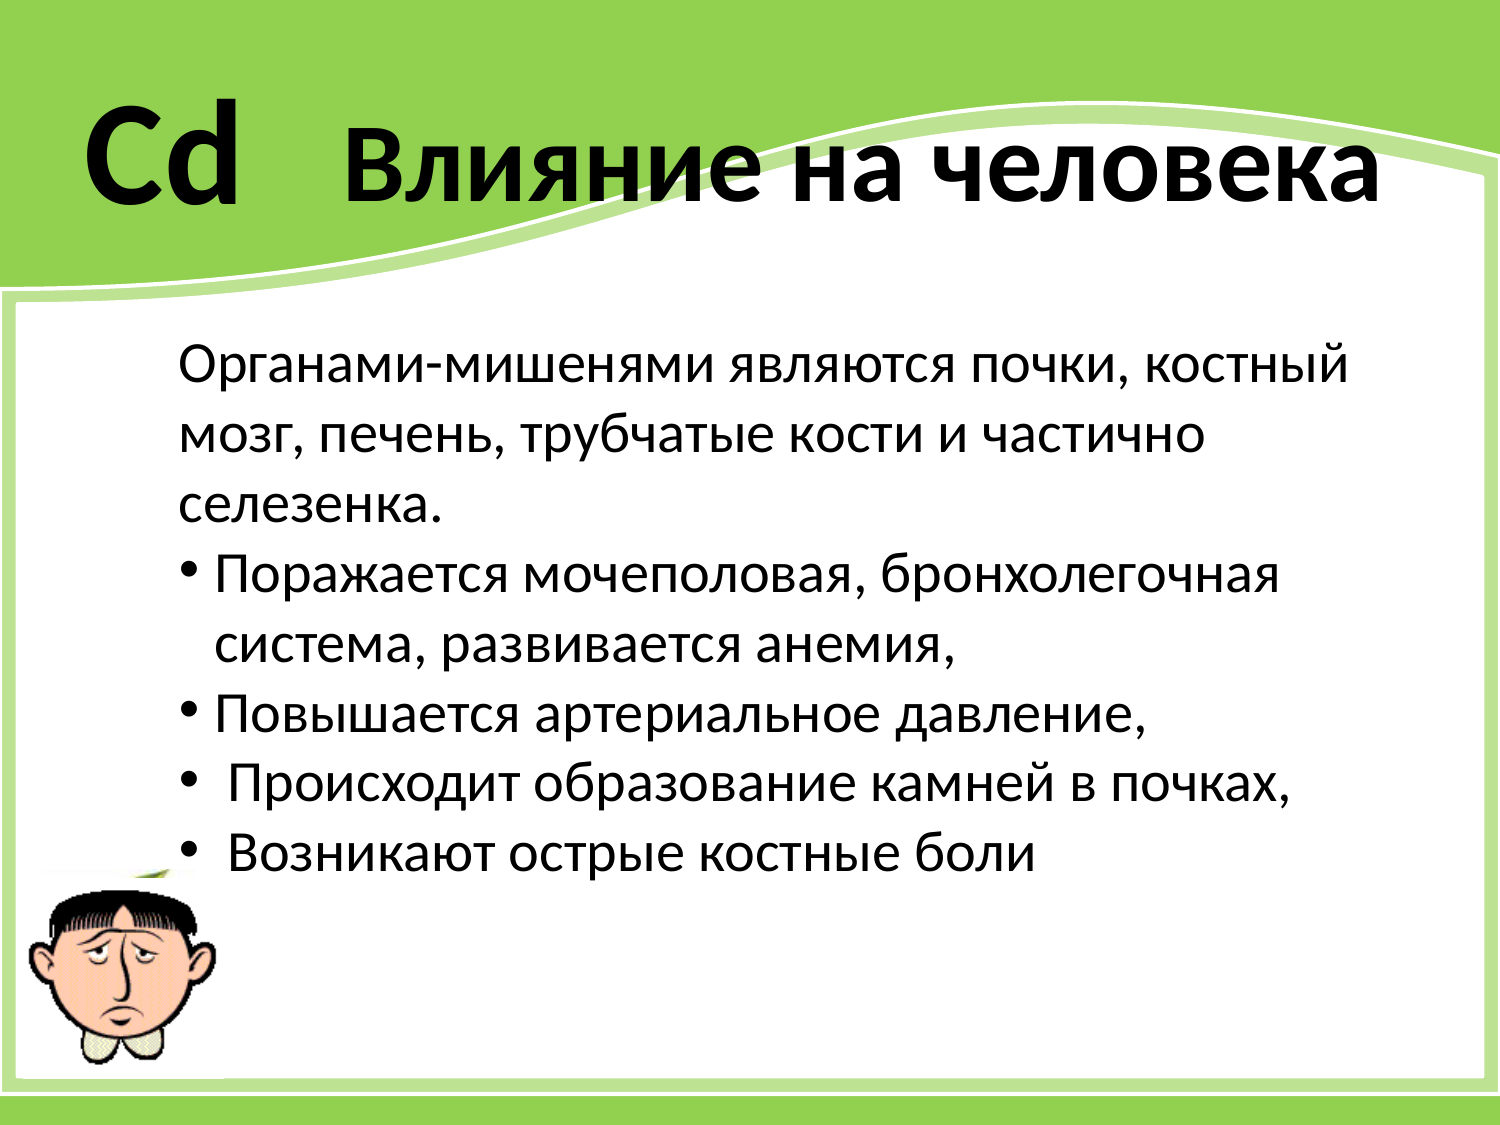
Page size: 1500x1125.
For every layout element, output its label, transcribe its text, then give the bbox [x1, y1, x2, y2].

text_box Органами-мишенями являются почки, костный мозг, печень, трубчатые кости и частично селезенка. Поражается мочеполовая, бронхолегочная система, развивается анемия, Повышается артериальное давление, Происходит образование камней в почках, Возникают острые костные боли [164, 316, 1430, 891]
text_box Cd [70, 46, 364, 242]
picture [23, 869, 224, 1080]
text_box Влияние на человека [364, 81, 1477, 232]
